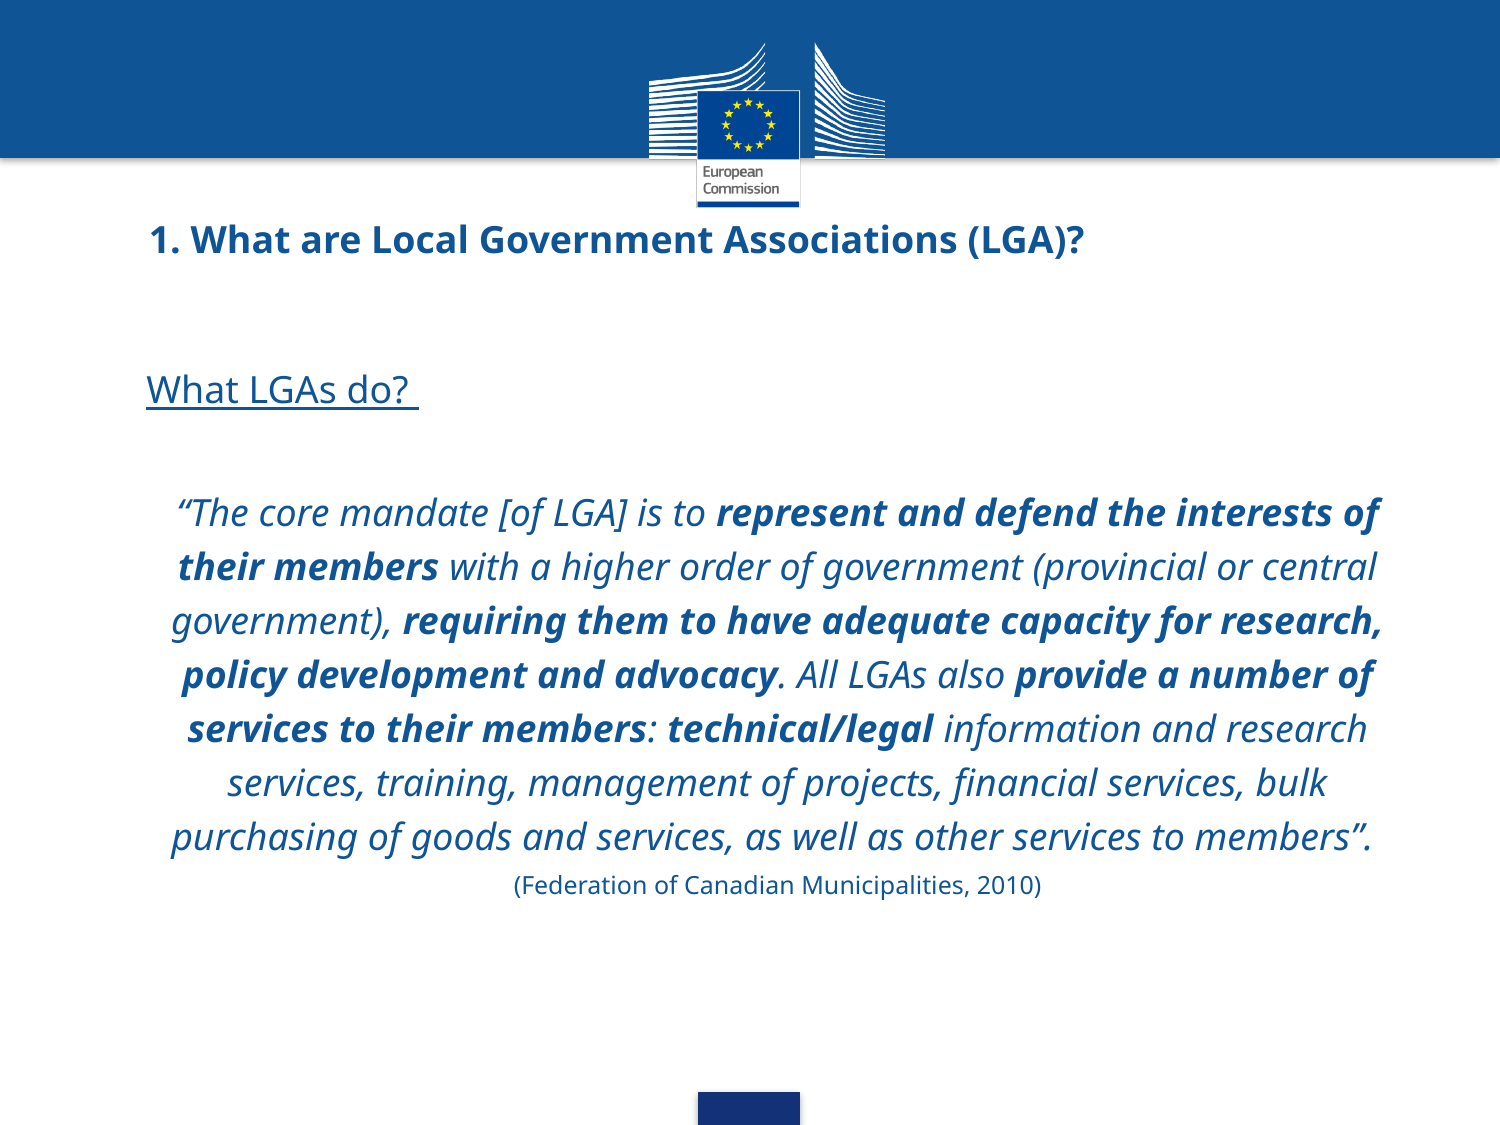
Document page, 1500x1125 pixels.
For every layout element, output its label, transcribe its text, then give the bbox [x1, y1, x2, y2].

title 1. What are Local Government Associations (LGA)? [74, 136, 1425, 340]
list What LGAs do? “The core mandate [of LGA] is to represent and defend the interests of their members with a higher order of government (provincial or central government), requiring them to have adequate capacity for research, policy development and advocacy. All LGAs also provide a number of services to their members: technical/legal information and research services, training, management of projects, financial services, bulk purchasing of goods and services, as well as other services to members”. (Federation of Canadian Municipalities, 2010) [74, 349, 1425, 929]
picture [649, 42, 885, 136]
